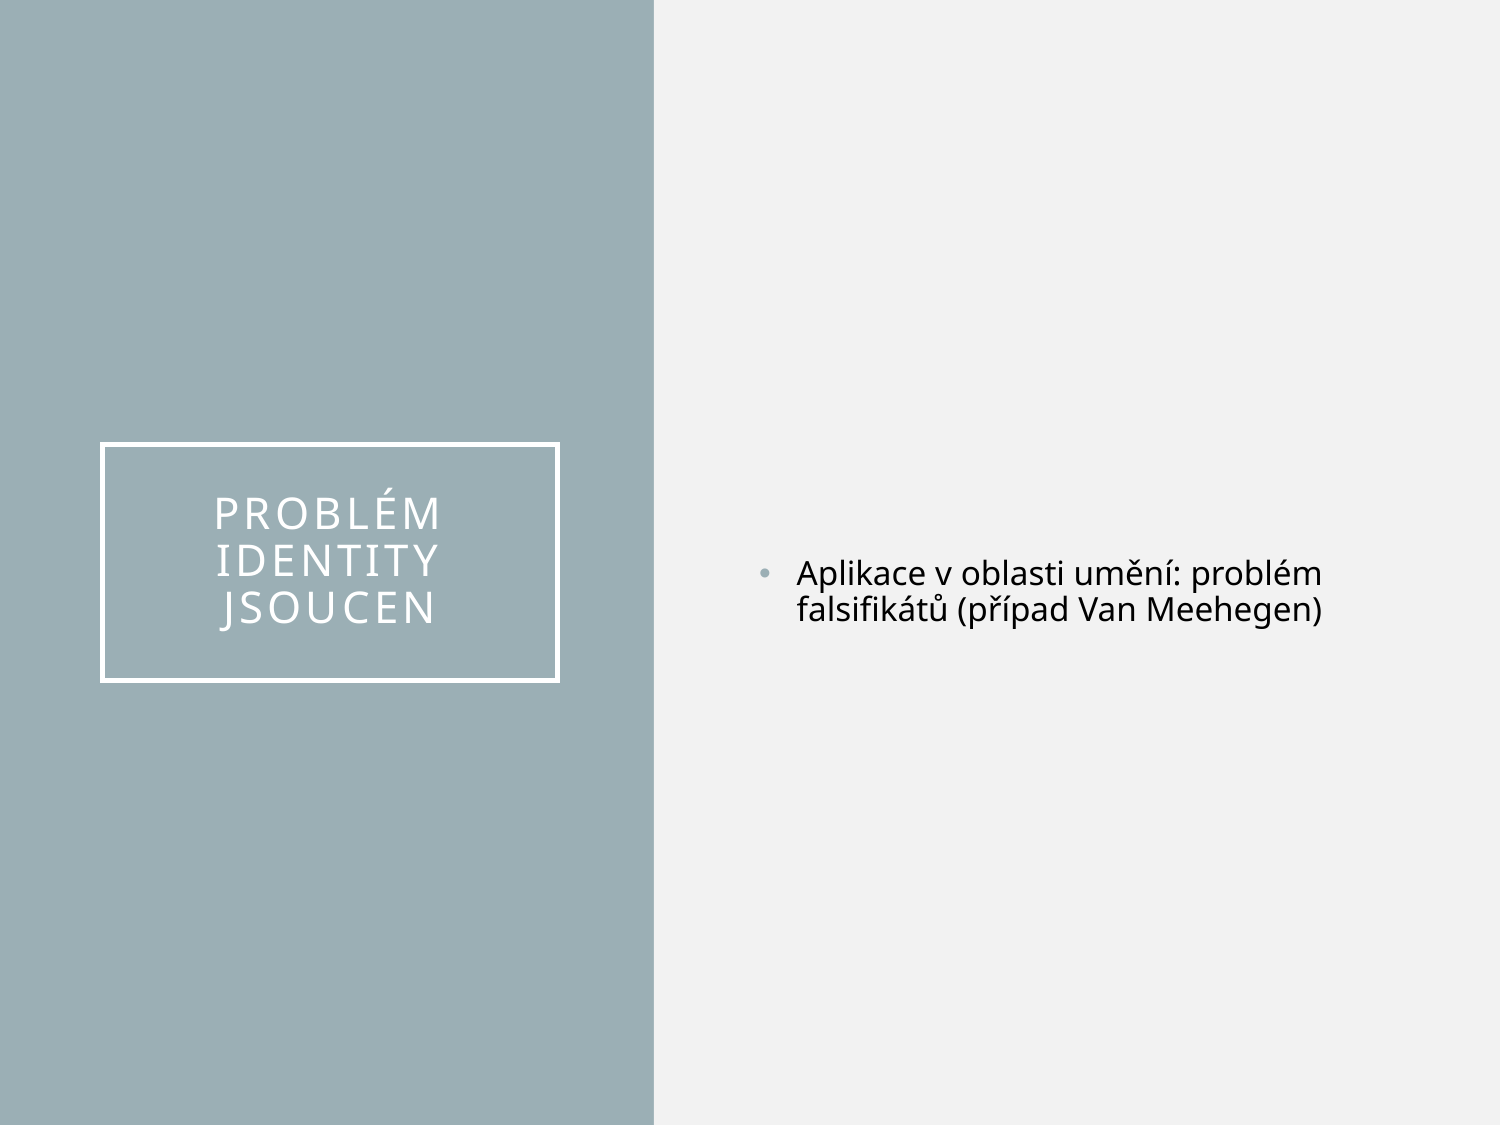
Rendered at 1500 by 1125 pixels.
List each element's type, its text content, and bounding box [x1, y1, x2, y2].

text_box [653, 0, 1500, 1125]
title Problém identity jsoucen [100, 442, 560, 683]
list Aplikace v oblasti umění: problém falsifikátů (případ Van Meehegen) [744, 131, 1410, 994]
